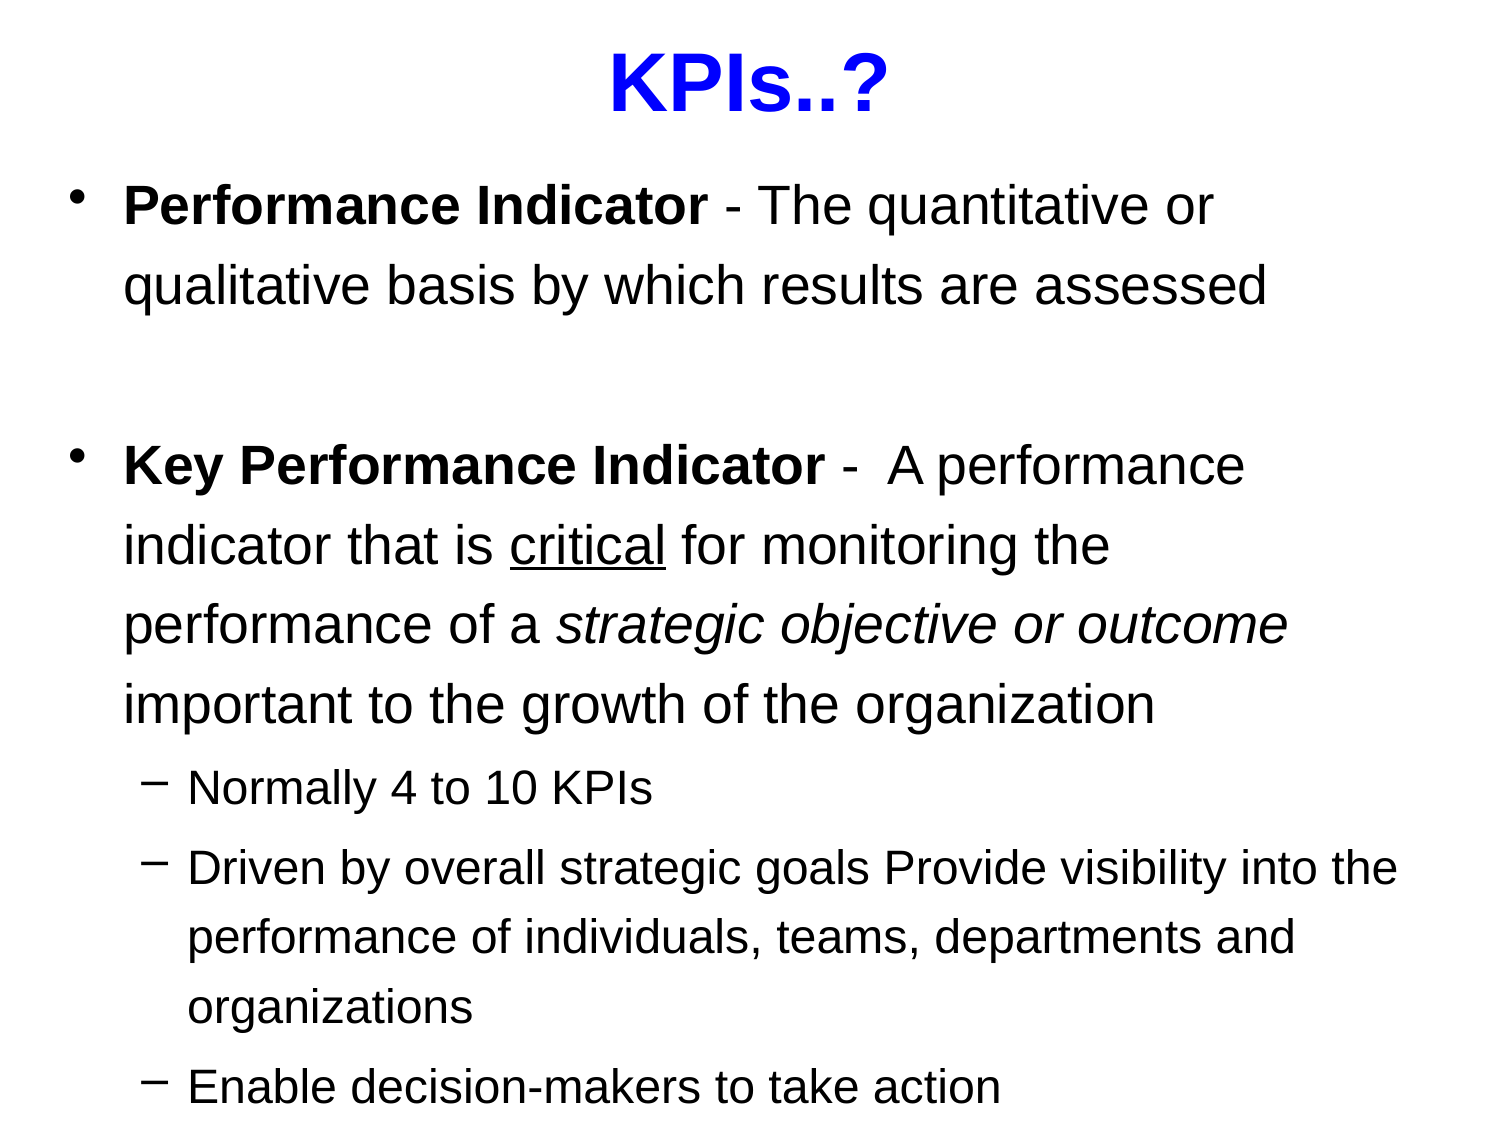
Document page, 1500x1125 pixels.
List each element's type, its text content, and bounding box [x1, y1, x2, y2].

list Performance Indicator - The quantitative or qualitative basis by which results are assessed Key Performance Indicator - A performance indicator that is critical for monitoring the performance of a strategic objective or outcome important to the growth of the organization Normally 4 to 10 KPIs Driven by overall strategic goals Provide visibility into the performance of individuals, teams, departments and organizations Enable decision-makers to take action [53, 148, 1448, 1125]
title KPIs..? [112, 19, 1388, 138]
